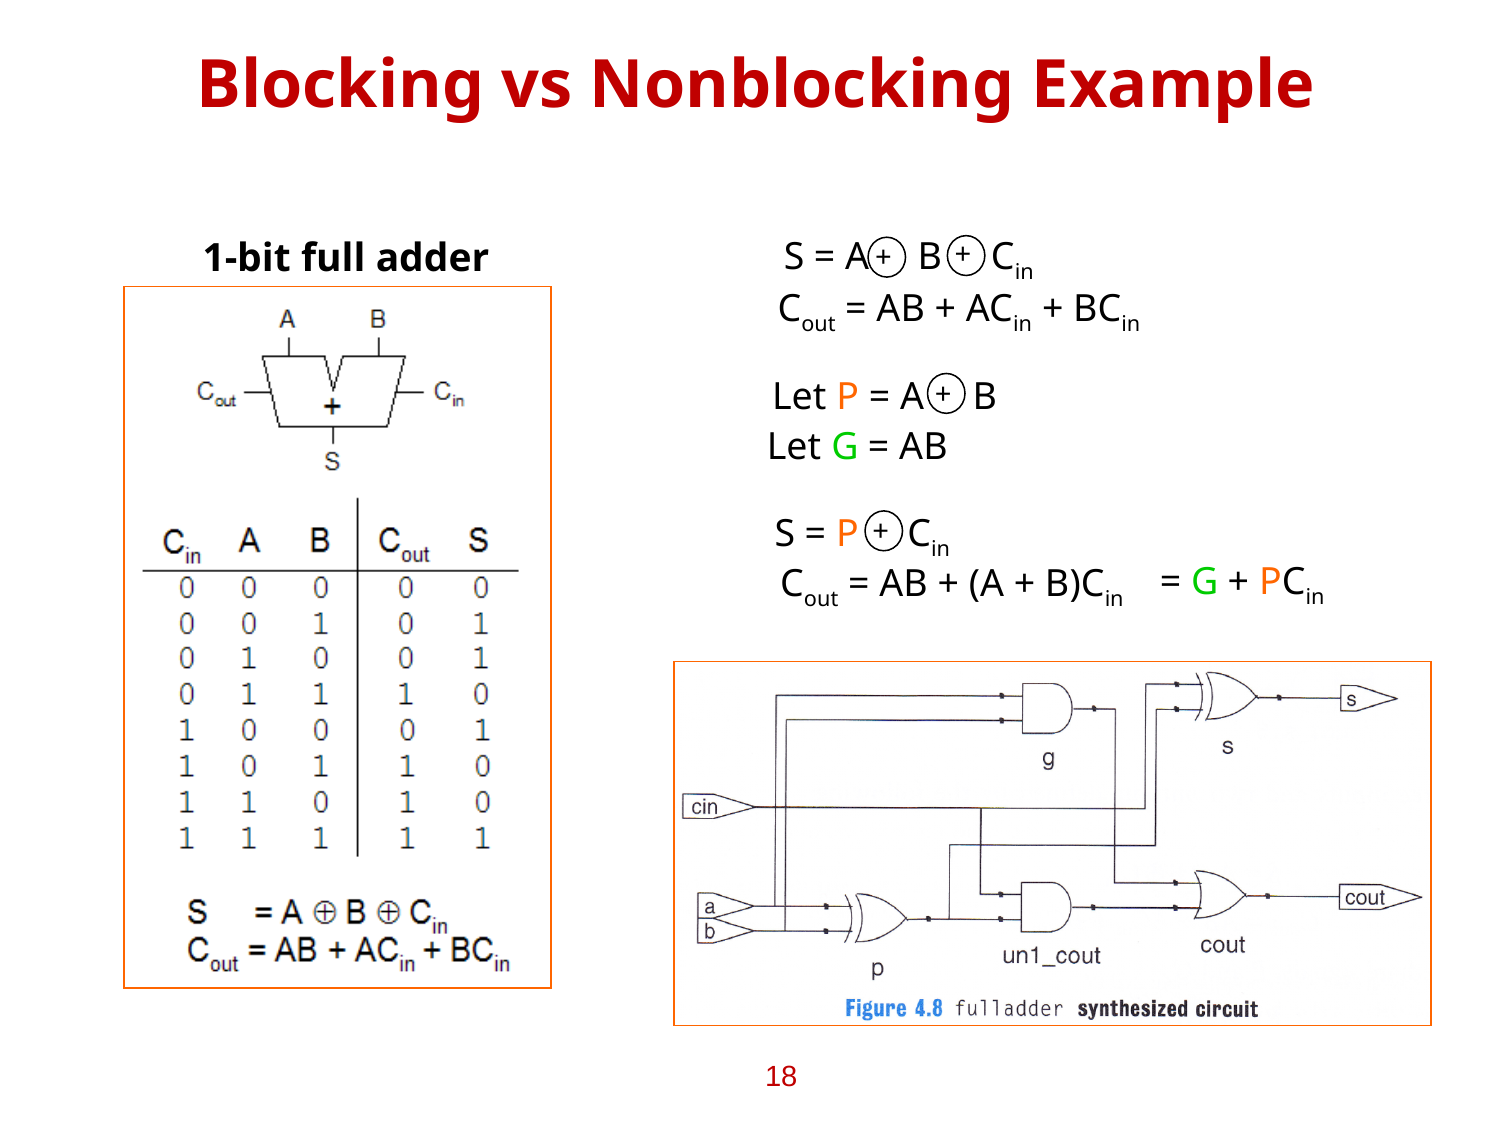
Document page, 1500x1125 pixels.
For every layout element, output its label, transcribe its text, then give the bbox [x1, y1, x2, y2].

picture [674, 662, 1431, 1026]
slide_number 18 [649, 1049, 913, 1125]
text_box = G + PCin [1144, 549, 1340, 616]
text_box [749, 501, 976, 563]
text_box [749, 224, 1169, 338]
title Blocking vs Nonblocking Example [124, 12, 1388, 151]
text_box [749, 363, 1020, 476]
text_box Cout = AB + (A + B)Cin [765, 551, 1139, 618]
picture [124, 287, 551, 988]
list 1-bit full adder [187, 224, 513, 285]
